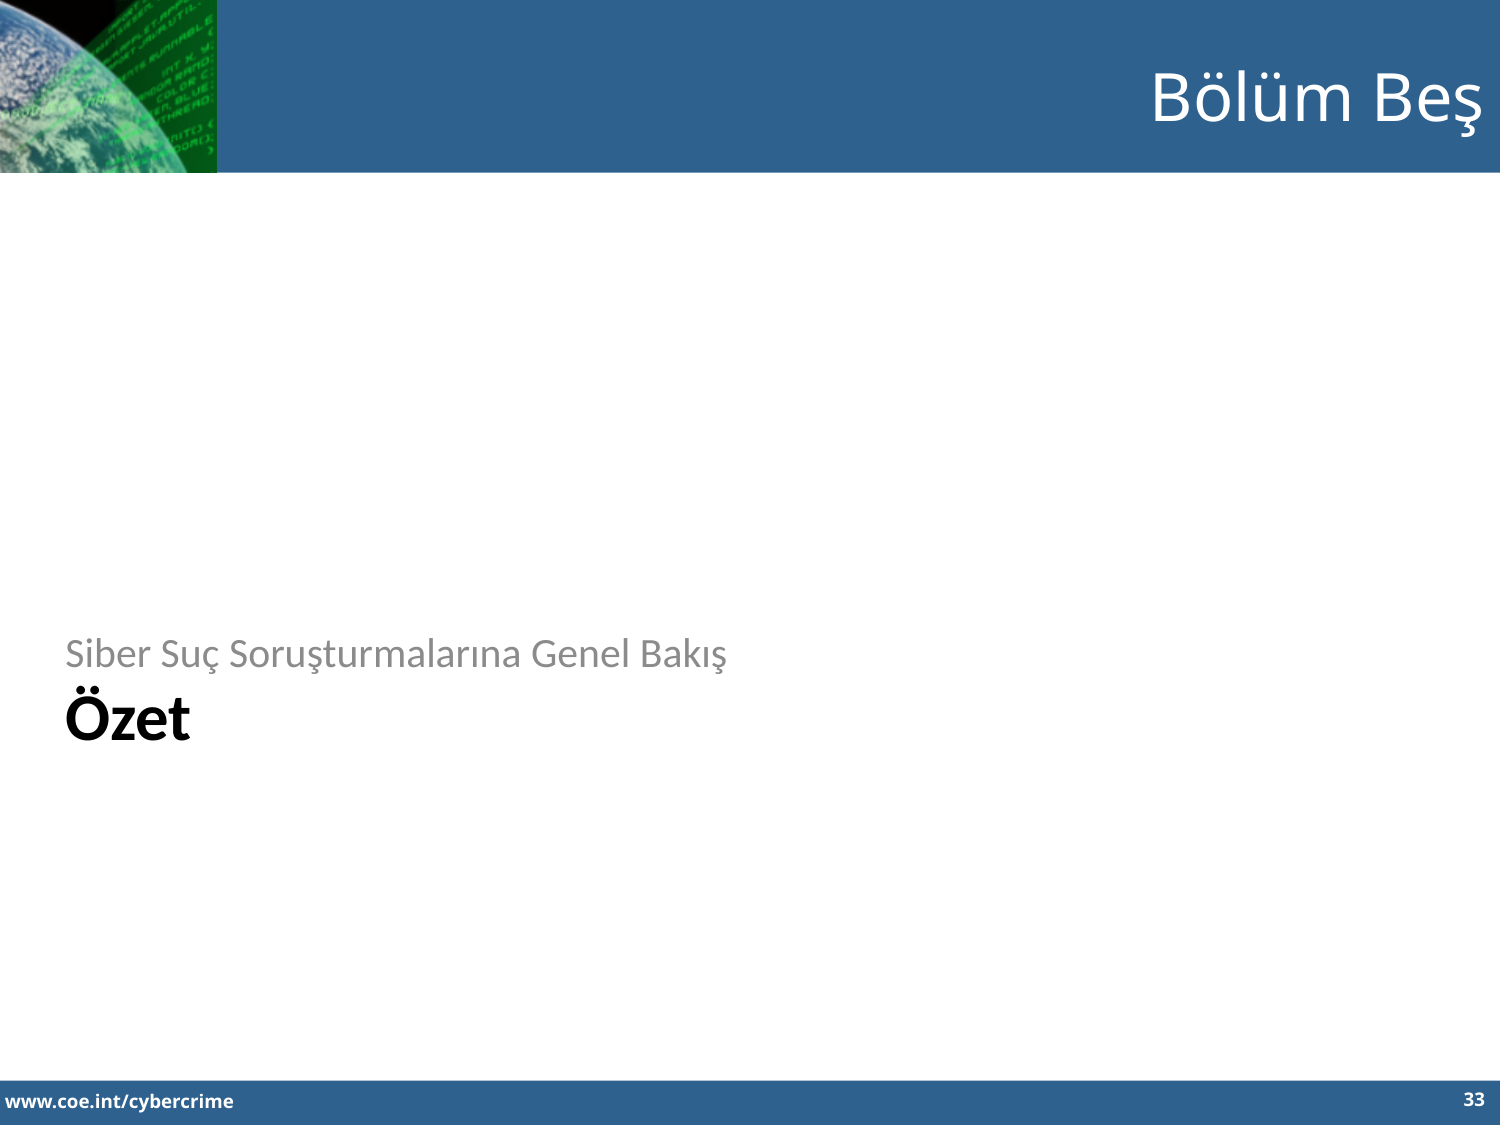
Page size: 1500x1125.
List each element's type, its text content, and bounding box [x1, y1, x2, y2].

slide_number 33 [1162, 1080, 1500, 1125]
picture [0, 1, 217, 173]
text_box Özet [50, 681, 1450, 761]
text_box Siber Suç Soruşturmalarına Genel Bakış [50, 624, 1326, 681]
text_box Bölüm Beş [309, 18, 1500, 171]
